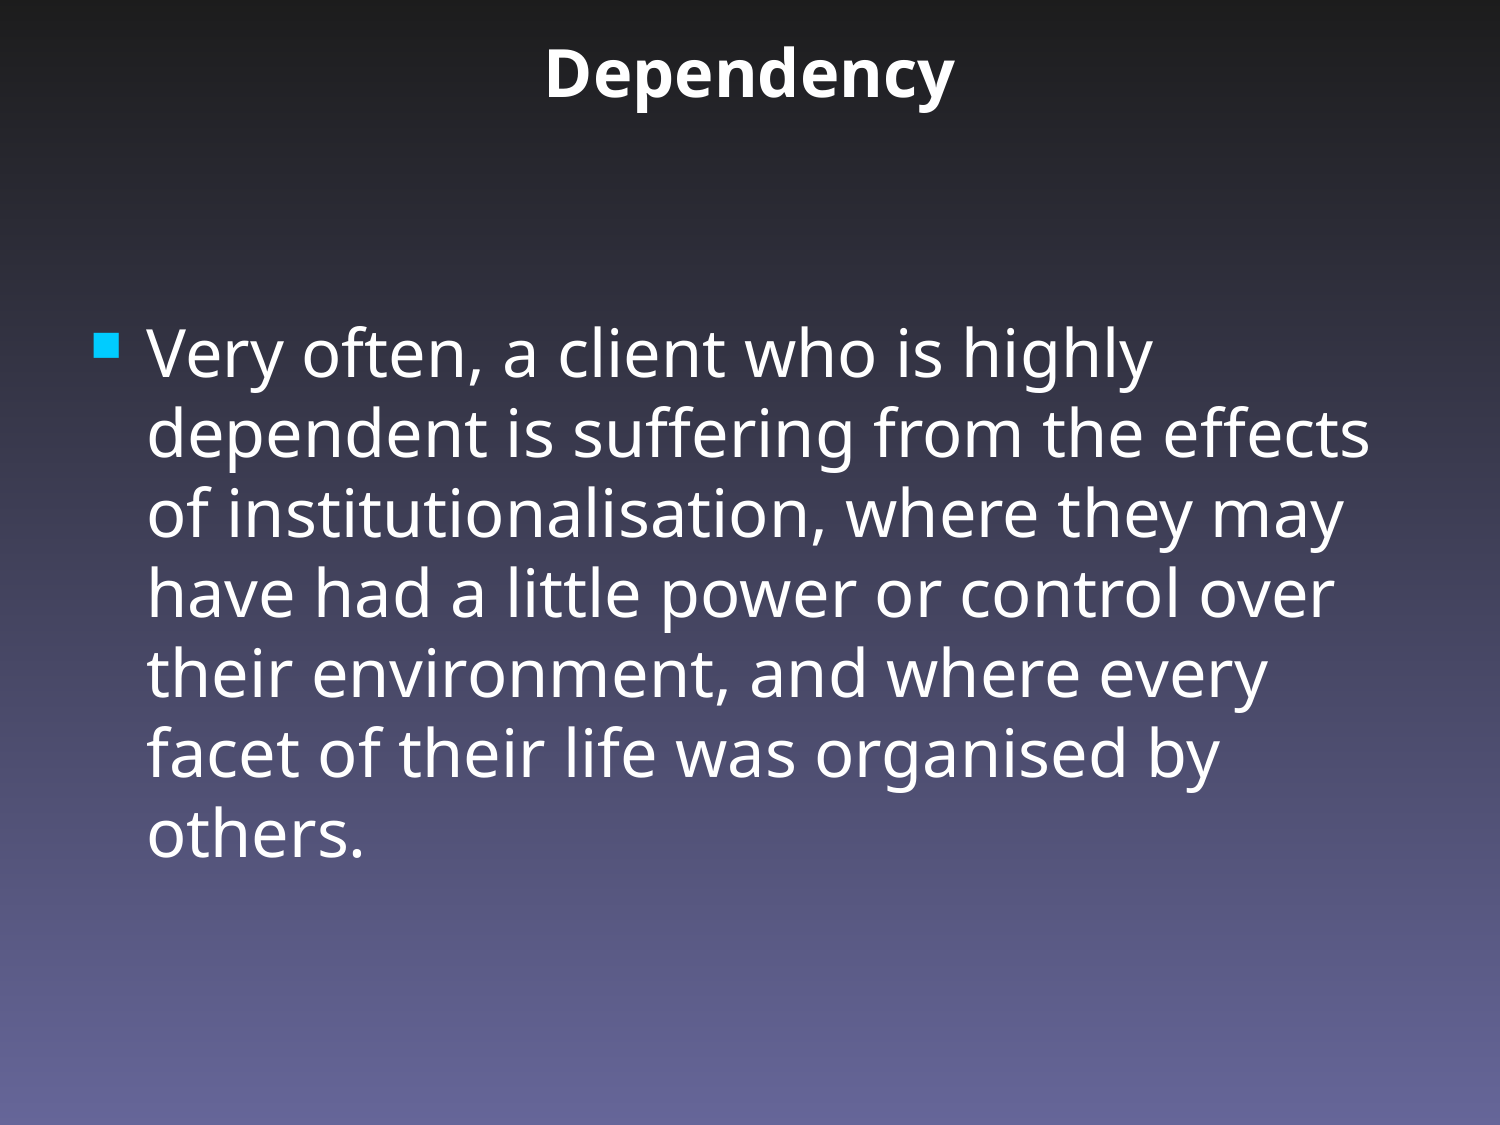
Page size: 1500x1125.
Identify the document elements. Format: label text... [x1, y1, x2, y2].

list Dependency Very often, a client who is highly dependent is suffering from the effects of institutionalisation, where they may have had a little power or control over their environment, and where every facet of their life was organised by others. [74, 23, 1426, 1001]
